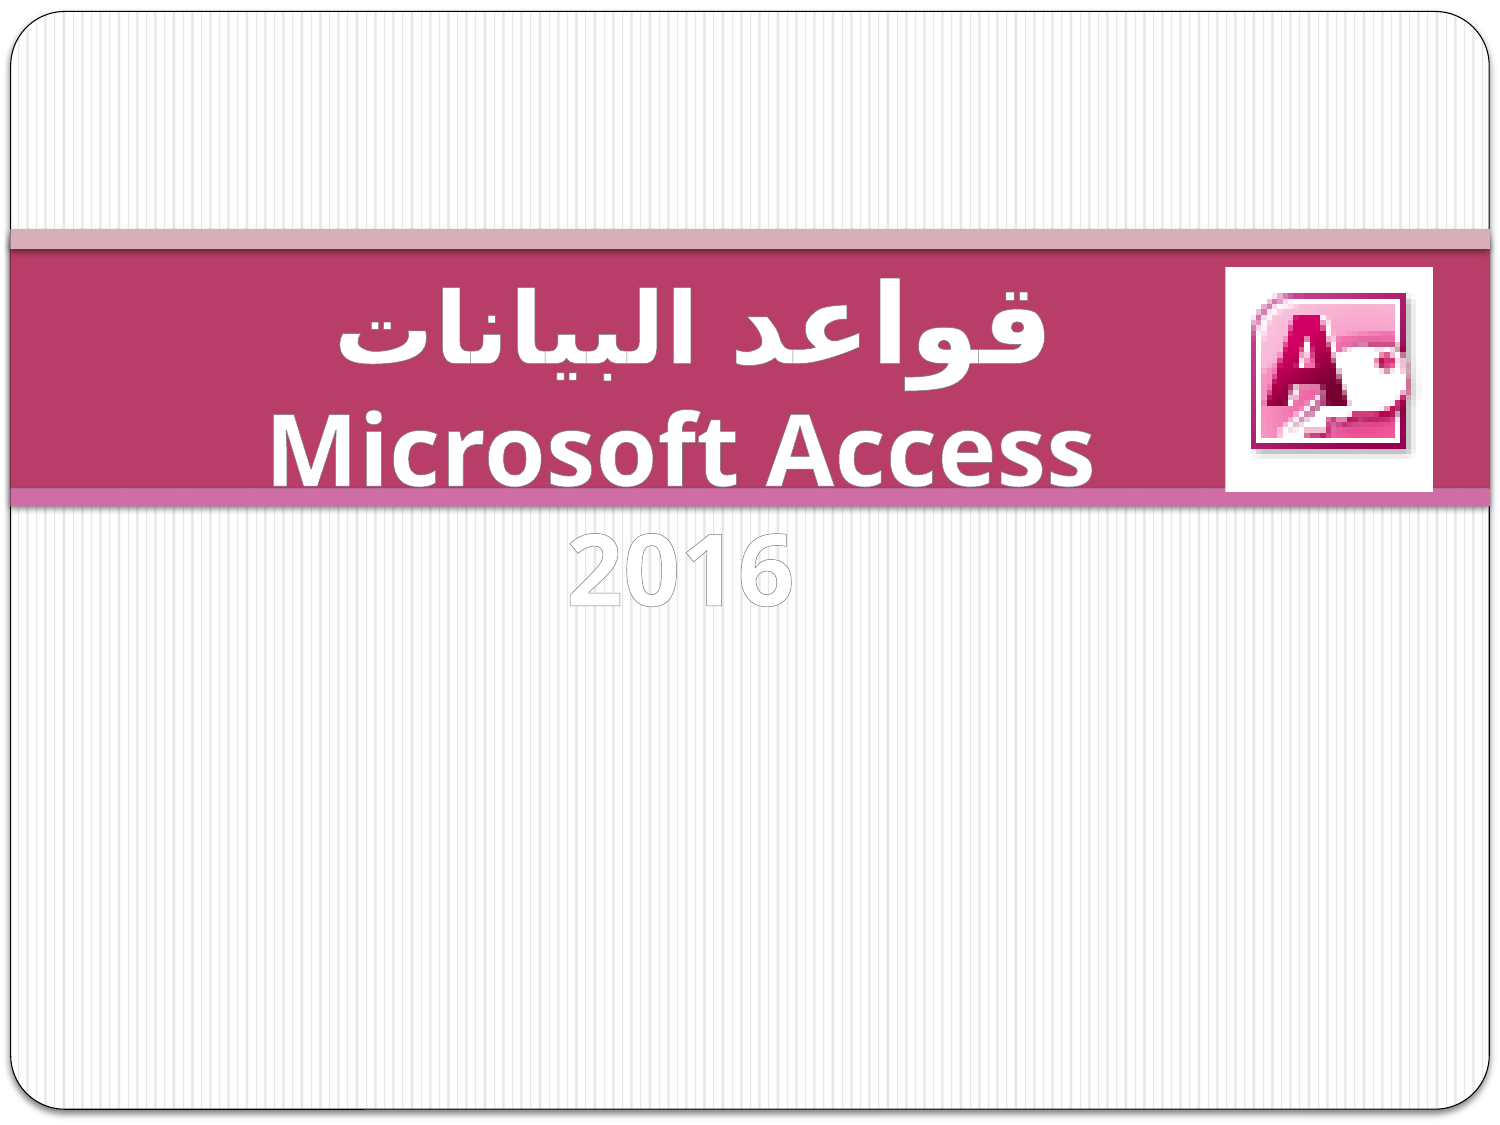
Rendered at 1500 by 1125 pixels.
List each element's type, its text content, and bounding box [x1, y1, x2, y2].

text_box قواعد البيانات Microsoft Access 2016 [135, 243, 1226, 634]
picture [1225, 267, 1434, 493]
